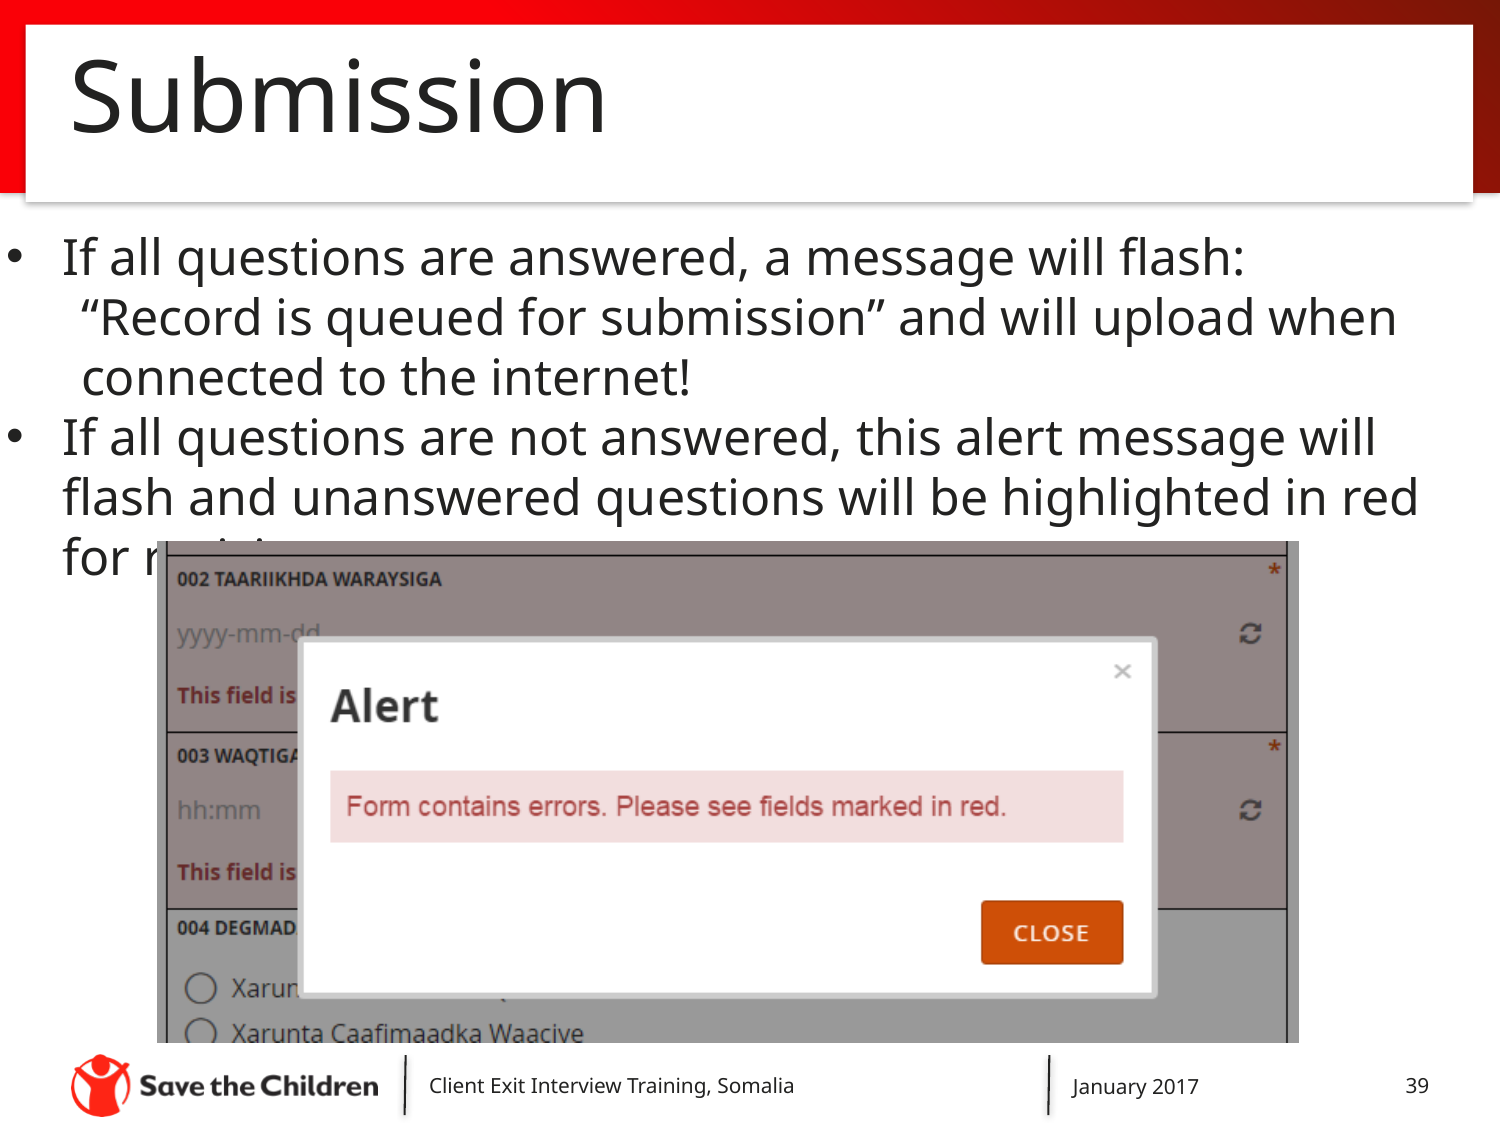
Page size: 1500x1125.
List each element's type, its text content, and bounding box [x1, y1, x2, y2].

picture [157, 541, 1299, 1044]
footer Client Exit Interview Training, Somalia [414, 1056, 1042, 1117]
picture [71, 1054, 378, 1117]
slide_number 39 [1317, 1056, 1445, 1117]
title Submission [69, 50, 1429, 224]
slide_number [1057, 1056, 1317, 1117]
text_box If all questions are answered, a message will flash: “Record is queued for submission” and will upload when connected to the internet! If all questions are not answered, this alert message will flash and unanswered questions will be highlighted in red for revision: [6, 224, 1500, 585]
